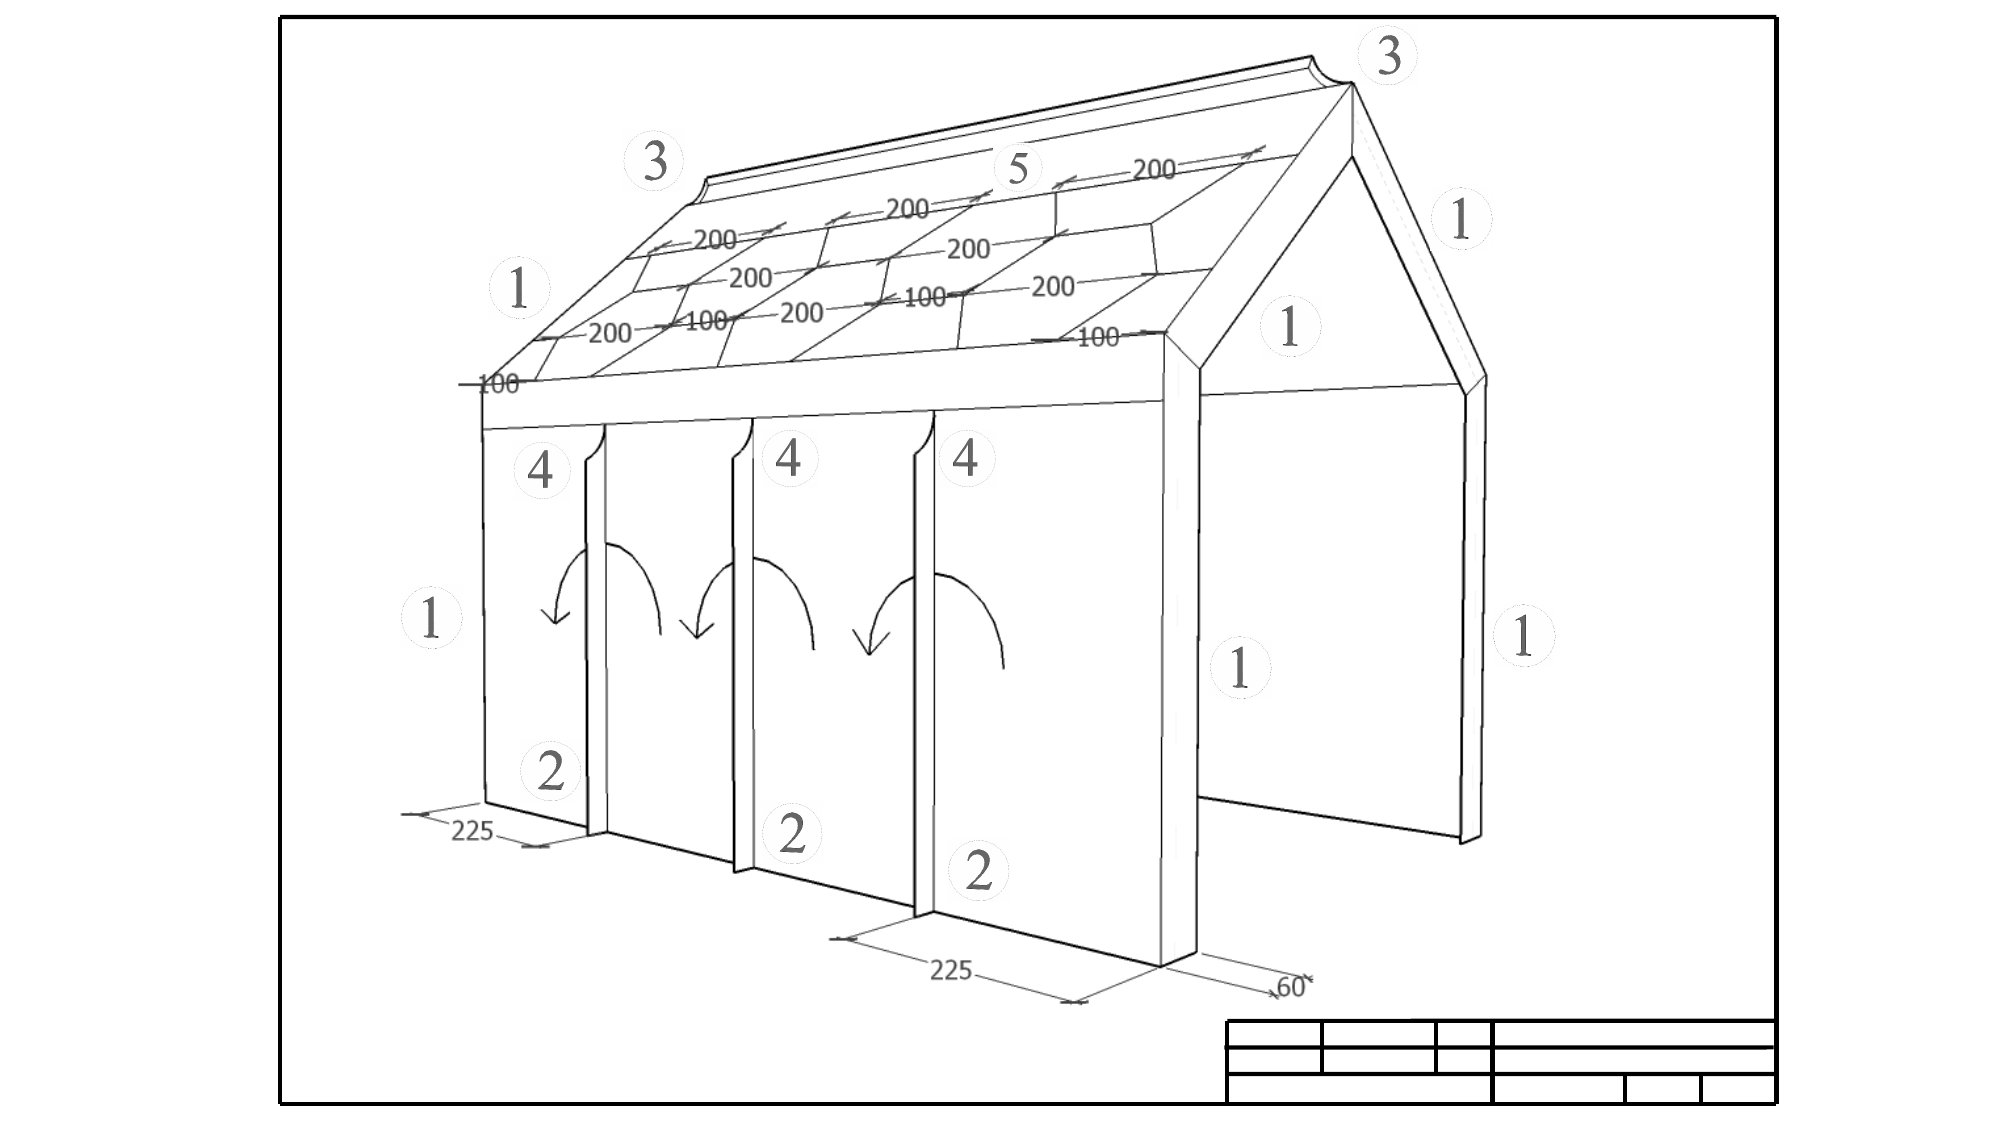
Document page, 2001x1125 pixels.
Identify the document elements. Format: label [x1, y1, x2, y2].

picture [381, 24, 1556, 1021]
